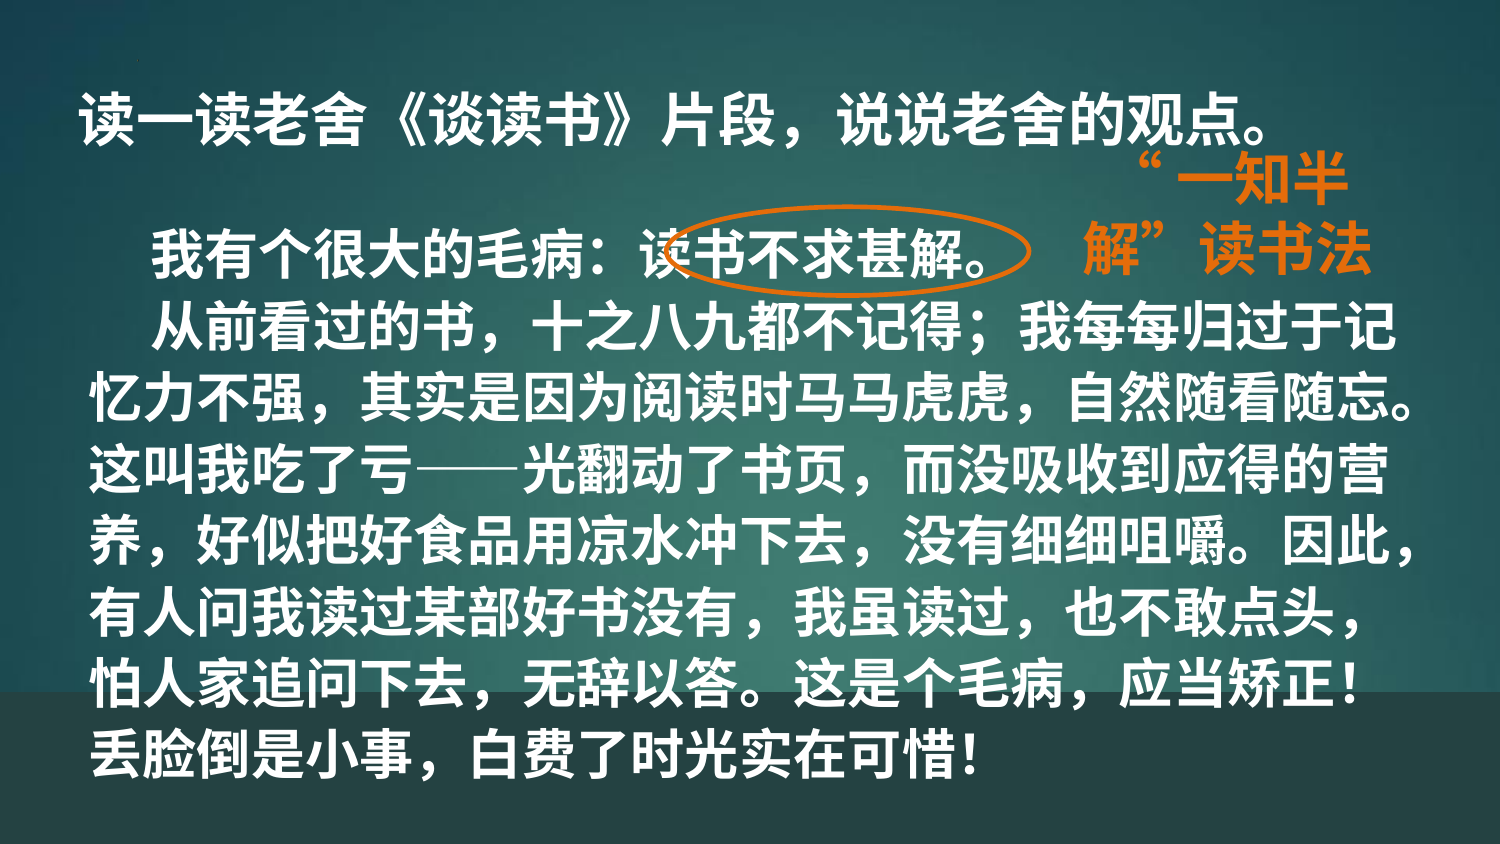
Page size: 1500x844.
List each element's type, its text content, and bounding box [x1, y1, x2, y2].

text_box 我有个很大的毛病：读书不求甚解。 从前看过的书，十之八九都不记得；我每每归过于记忆力不强，其实是因为阅读时马马虎虎，自然随看随忘。这叫我吃了亏——光翻动了书页，而没吸收到应得的营养，好似把好食品用凉水冲下去，没有细细咀嚼。因此，有人问我读过某部好书没有，我虽读过，也不敢点头，怕人家追问下去，无辞以答。这是个毛病，应当矫正！丢脸倒是小事，白费了时光实在可惜！ [73, 206, 1427, 794]
text_box [664, 204, 1032, 298]
text_box 读一读老舍《谈读书》片段，说说老舍的观点。 [63, 61, 1319, 161]
text_box “一知半解”读书法 [1046, 134, 1410, 290]
picture [0, 0, 1500, 844]
